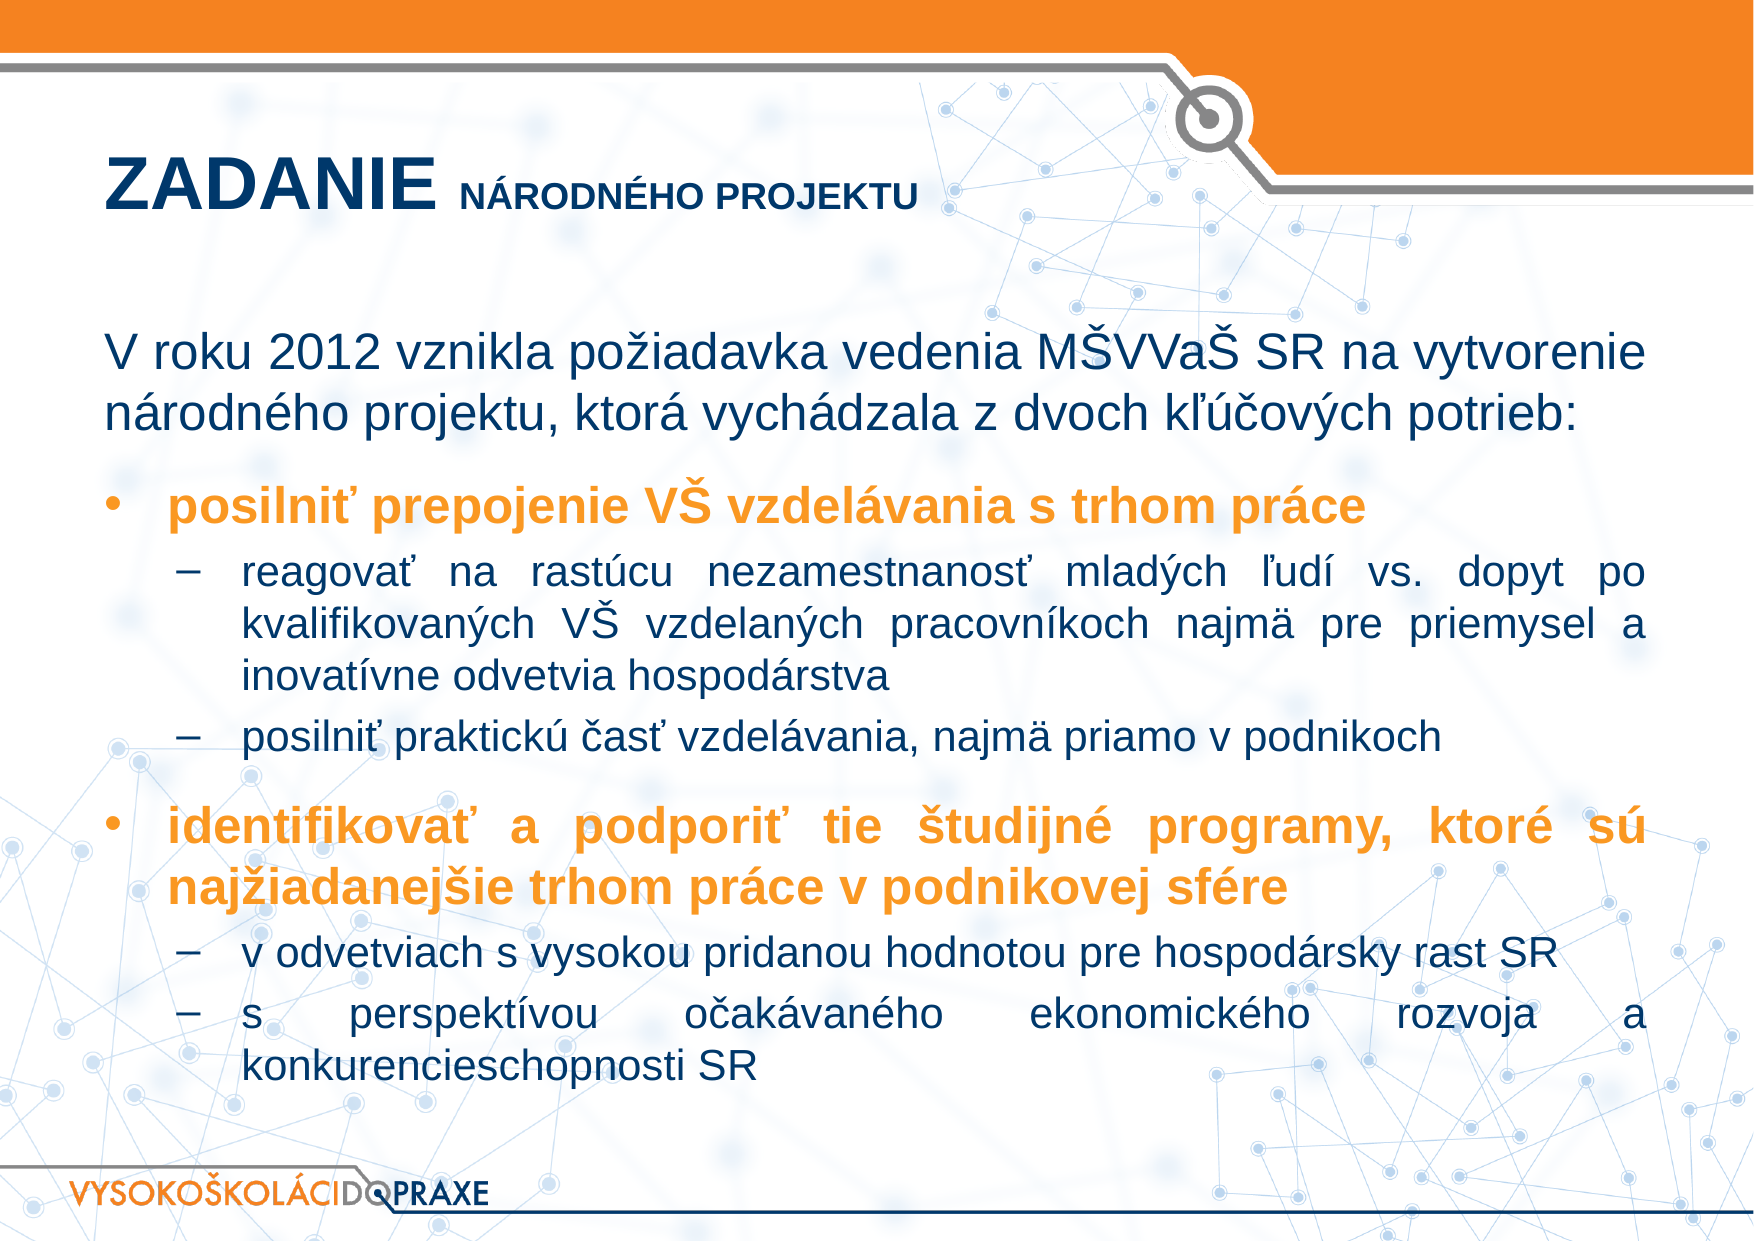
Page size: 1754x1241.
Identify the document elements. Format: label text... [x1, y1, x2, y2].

list V roku 2012 vznikla požiadavka vedenia MŠVVaŠ SR na vytvorenie národného projektu, ktorá vychádzala z dvoch kľúčových potrieb: posilniť prepojenie VŠ vzdelávania s trhom práce reagovať na rastúcu nezamestnanosť mladých ľudí vs. dopyt po kvalifikovaných VŠ vzdelaných pracovníkoch najmä pre priemysel a inovatívne odvetvia hospodárstva posilniť praktickú časť vzdelávania, najmä priamo v podnikoch identifikovať a podporiť tie študijné programy, ktoré sú najžiadanejšie trhom práce v podnikovej sfére v odvetviach s vysokou pridanou hodnotou pre hospodársky rast SR s perspektívou očakávaného ekonomického rozvoja a konkurencieschopnosti SR [87, 309, 1666, 1129]
picture [0, 0, 1754, 1241]
title ZADANIE NÁRODNÉHO PROJEKTU [87, 100, 1155, 259]
